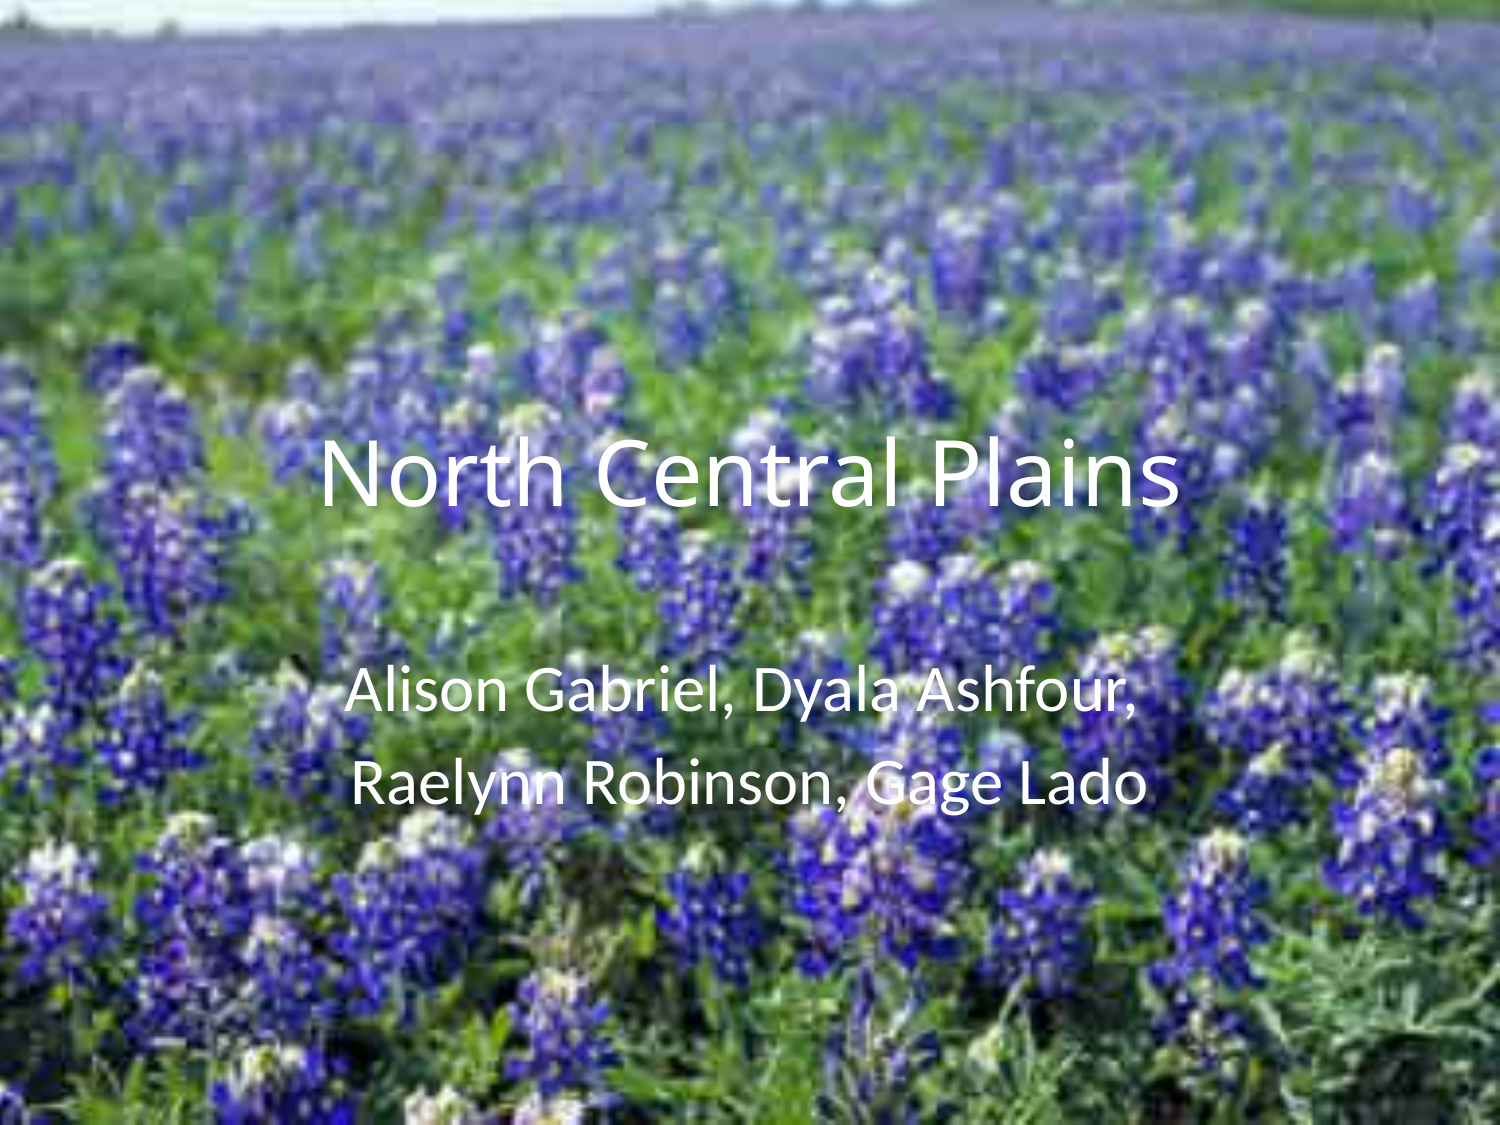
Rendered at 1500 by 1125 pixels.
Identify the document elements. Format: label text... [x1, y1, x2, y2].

title North Central Plains [112, 349, 1388, 591]
subtitle Alison Gabriel, Dyala Ashfour, Raelynn Robinson, Gage Lado [225, 637, 1275, 925]
picture [0, 0, 1500, 1125]
